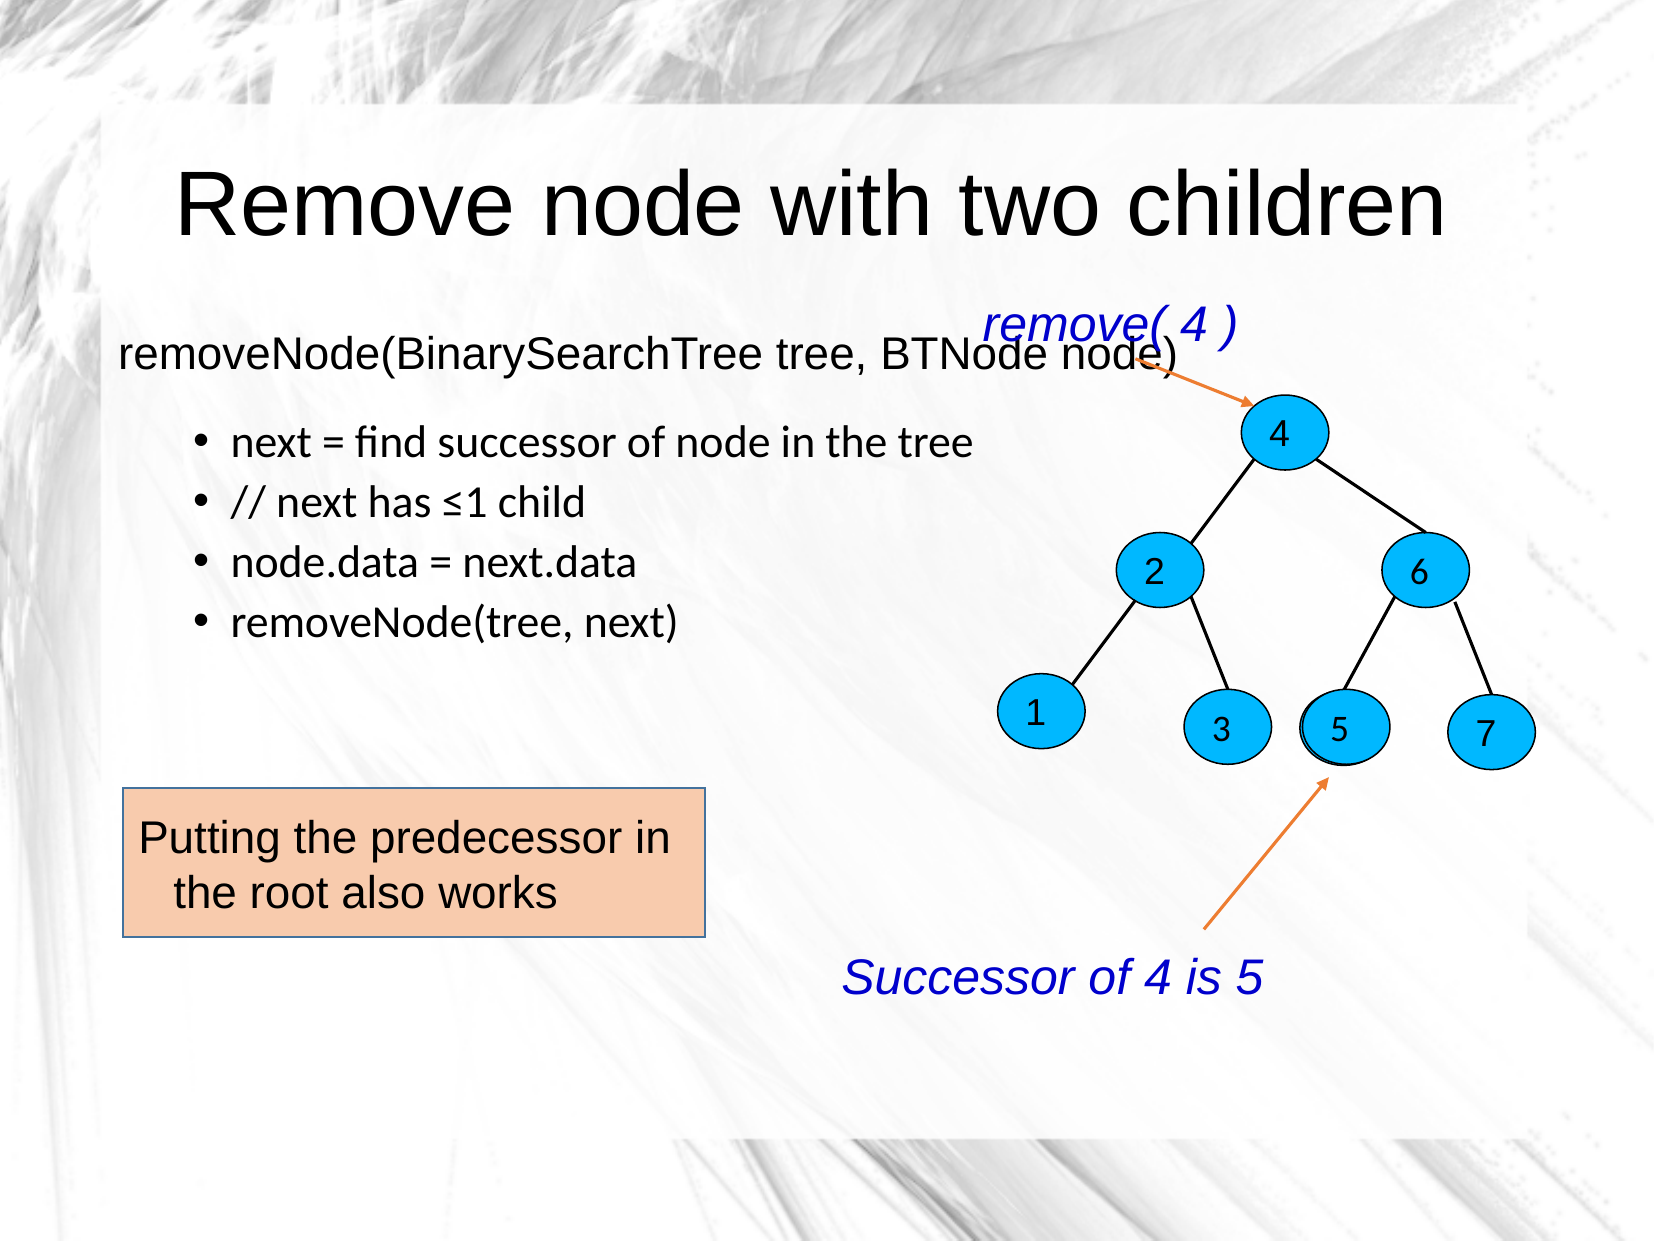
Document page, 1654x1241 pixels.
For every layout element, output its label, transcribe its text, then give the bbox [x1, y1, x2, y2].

text_box Successor of 4 is 5 [826, 937, 1359, 1012]
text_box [1191, 459, 1255, 544]
text_box 6 [1381, 532, 1470, 608]
text_box 4 [1241, 395, 1329, 471]
text_box 7 [1447, 694, 1536, 770]
title Remove node with two children [118, 93, 1506, 299]
text_box Putting the predecessor in the root also works [123, 788, 705, 938]
text_box 5 [1299, 698, 1350, 766]
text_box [1343, 596, 1395, 691]
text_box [1072, 600, 1136, 685]
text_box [1316, 459, 1426, 533]
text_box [1203, 777, 1329, 930]
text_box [1135, 355, 1255, 406]
text_box 2 [1116, 532, 1204, 608]
list removeNode(BinarySearchTree tree, BTNode node) next = find successor of node in the tree // next has ≤1 child node.data = next.data removeNode(tree, next) [118, 319, 1571, 1109]
picture [0, 0, 1654, 1241]
text_box 5 [1302, 689, 1390, 765]
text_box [1190, 596, 1228, 690]
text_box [1454, 601, 1492, 695]
text_box 1 [997, 673, 1086, 749]
text_box 3 [1184, 689, 1272, 765]
text_box remove( 4 ) [968, 283, 1303, 359]
